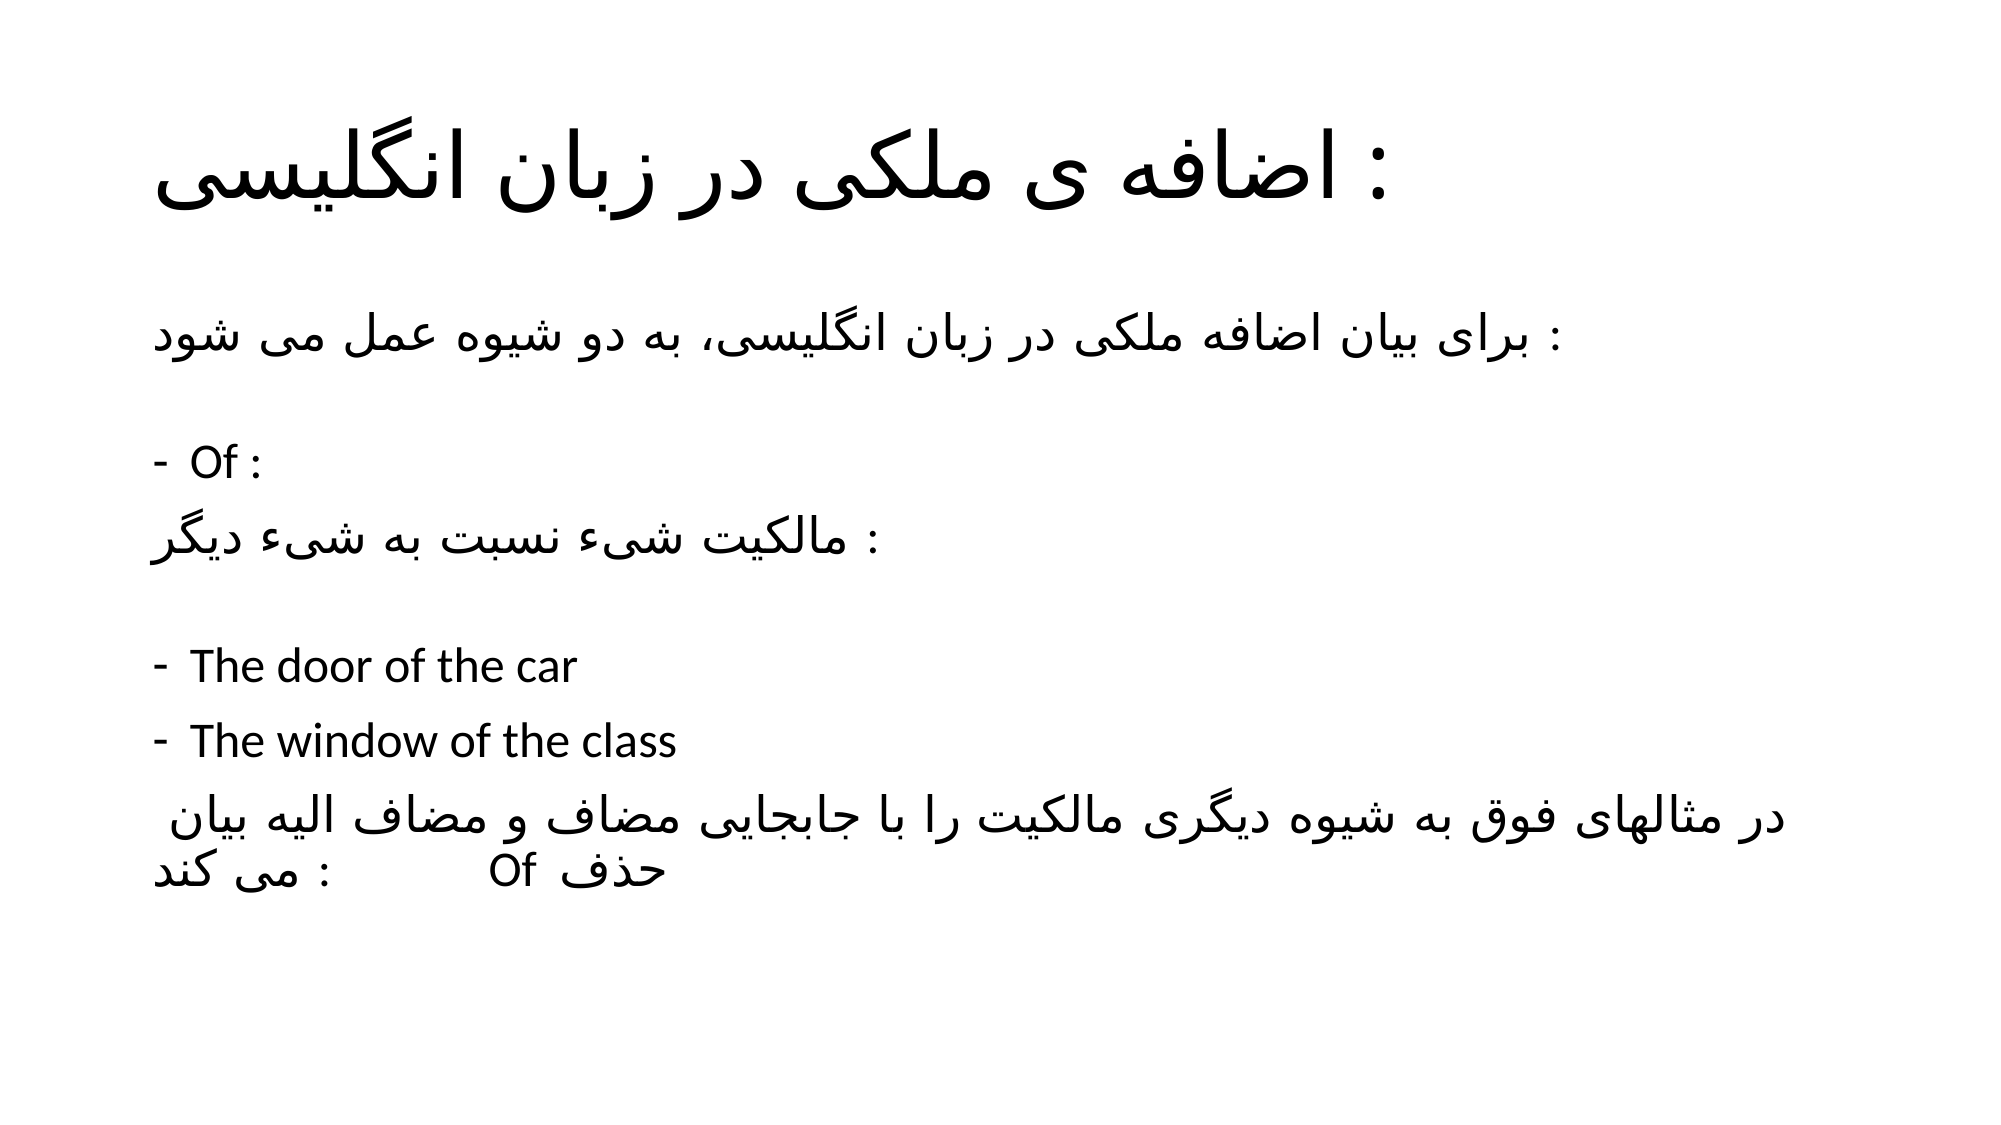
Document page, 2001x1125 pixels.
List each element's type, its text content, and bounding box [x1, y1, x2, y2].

list برای بیان اضافه ملکی در زبان انگلیسی، به دو شیوه عمل می شود : Of : مالکیت شیء نسبت به شیء دیگر : The door of the car The window of the class در مثالهای فوق به شیوه دیگری مالکیت را با جابجایی مضاف و مضاف الیه بیان می کند : Of حذف [137, 299, 1863, 1014]
title اضافه ی ملکی در زبان انگلیسی : [137, 59, 1863, 278]
